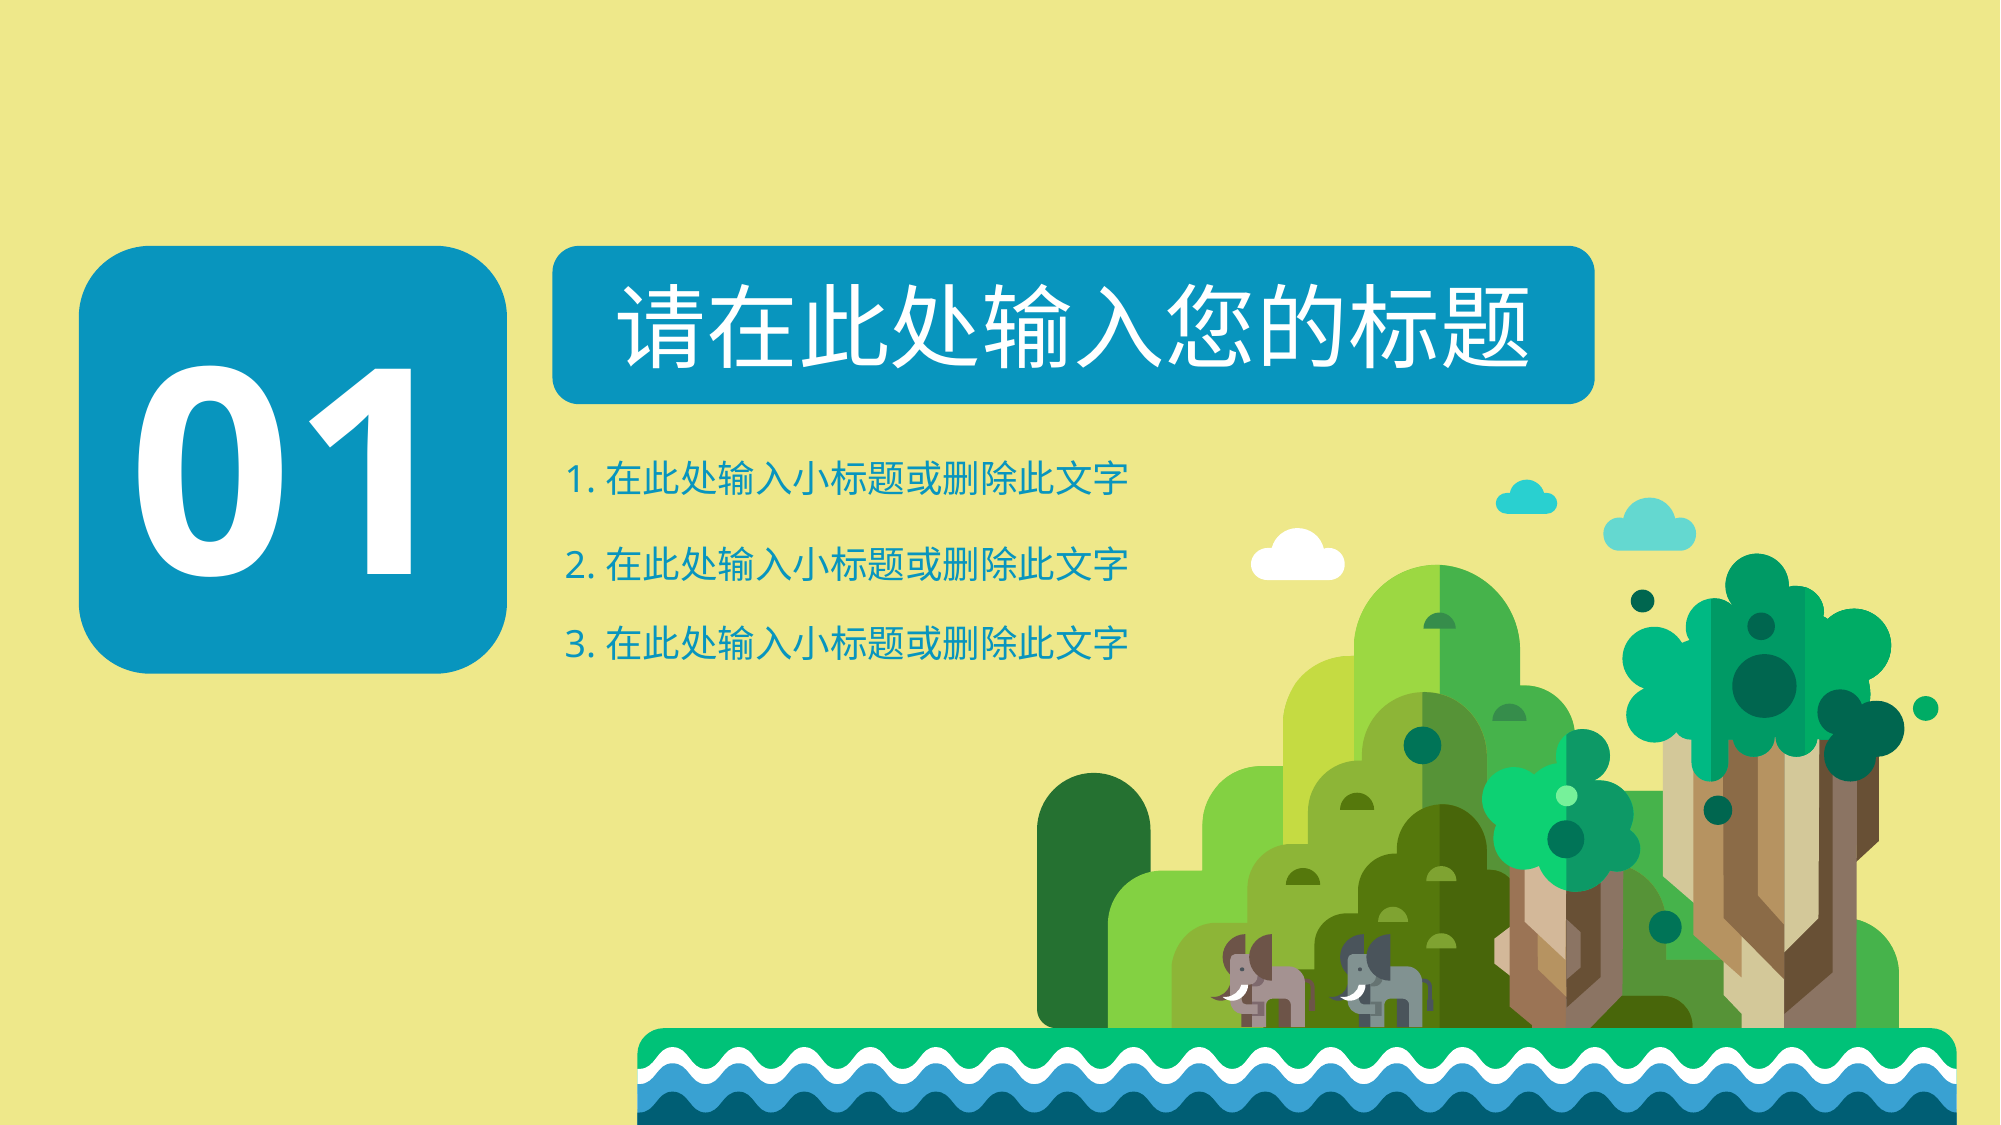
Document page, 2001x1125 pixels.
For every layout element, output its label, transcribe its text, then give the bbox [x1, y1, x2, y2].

text_box [1723, 740, 1784, 980]
text_box [1912, 696, 1939, 721]
text_box [1210, 984, 1230, 1001]
text_box [1403, 726, 1442, 765]
text_box [1252, 1001, 1265, 1016]
text_box [1732, 654, 1797, 718]
text_box [1299, 804, 1439, 1028]
text_box [1267, 999, 1278, 1028]
text_box [1422, 978, 1432, 1006]
text_box [1347, 999, 1376, 1014]
text_box [1171, 692, 1422, 1028]
text_box [1592, 995, 1693, 1028]
text_box [1509, 867, 1565, 1028]
text_box [1278, 999, 1290, 1028]
text_box [1396, 999, 1409, 1028]
text_box [1784, 740, 1820, 953]
text_box [1308, 999, 1316, 1011]
text_box [1328, 985, 1347, 1001]
text_box [1340, 934, 1364, 974]
text_box [1747, 612, 1775, 641]
text_box [1630, 589, 1655, 613]
text_box [1422, 691, 1509, 876]
text_box [1252, 966, 1305, 1028]
text_box [1222, 984, 1249, 1001]
text_box [637, 1063, 1957, 1112]
text_box [1283, 655, 1354, 844]
text_box [1566, 729, 1641, 892]
text_box [1427, 999, 1434, 1011]
text_box [1805, 586, 1892, 755]
text_box [1547, 820, 1585, 859]
text_box [1857, 757, 1879, 862]
text_box [1857, 919, 1899, 1028]
text_box [637, 1091, 1957, 1125]
text_box [1249, 934, 1272, 981]
text_box [1623, 868, 1741, 1028]
text_box [1201, 766, 1283, 925]
text_box [1426, 933, 1457, 949]
text_box [1370, 966, 1423, 1028]
text_box [1242, 985, 1252, 1004]
text_box [1566, 919, 1581, 980]
text_box [1524, 867, 1567, 960]
text_box 1.在此处输入小标题或删除此文字 [549, 447, 1145, 508]
text_box [1711, 553, 1805, 782]
text_box [1340, 792, 1375, 810]
text_box 01 [78, 245, 507, 674]
text_box [1566, 883, 1601, 1008]
text_box [1370, 977, 1383, 987]
text_box [1494, 927, 1509, 975]
text_box [1423, 612, 1456, 629]
text_box [1230, 954, 1258, 995]
text_box [1250, 528, 1345, 581]
text_box 3.在此处输入小标题或删除此文字 [549, 612, 1145, 673]
text_box [1358, 1014, 1370, 1027]
text_box [1757, 742, 1784, 925]
text_box [1440, 565, 1575, 779]
text_box [1359, 985, 1370, 1004]
text_box [1784, 740, 1833, 1014]
text_box [1230, 998, 1258, 1014]
text_box [1495, 479, 1558, 514]
text_box [1370, 1001, 1382, 1016]
text_box [1366, 934, 1391, 981]
text_box [1565, 871, 1624, 1028]
text_box [1347, 954, 1376, 996]
text_box [1648, 910, 1682, 944]
text_box [1378, 906, 1409, 922]
text_box [1817, 689, 1905, 782]
text_box [1354, 564, 1440, 760]
text_box [1784, 776, 1857, 1028]
text_box [1555, 785, 1578, 807]
text_box [1305, 978, 1315, 999]
text_box [1241, 1014, 1252, 1027]
text_box [1603, 497, 1697, 551]
text_box [1285, 867, 1321, 885]
text_box [1723, 938, 1784, 1028]
text_box [1622, 598, 1711, 782]
text_box [1426, 866, 1457, 882]
text_box [1107, 870, 1201, 1028]
text_box [1037, 772, 1151, 1028]
text_box [1340, 984, 1366, 1001]
text_box [1625, 790, 1719, 959]
text_box [1439, 804, 1532, 1028]
text_box [1252, 977, 1265, 987]
text_box 2.在此处输入小标题或删除此文字 [549, 533, 1145, 594]
text_box [1222, 934, 1246, 975]
text_box [1693, 772, 1742, 978]
text_box 请在此处输入您的标题 [552, 245, 1595, 405]
text_box [1492, 703, 1527, 721]
text_box [637, 1028, 1957, 1068]
text_box [1703, 795, 1733, 825]
text_box [637, 1047, 1957, 1084]
text_box [1482, 733, 1567, 891]
text_box [1537, 935, 1567, 997]
text_box [1662, 733, 1693, 903]
